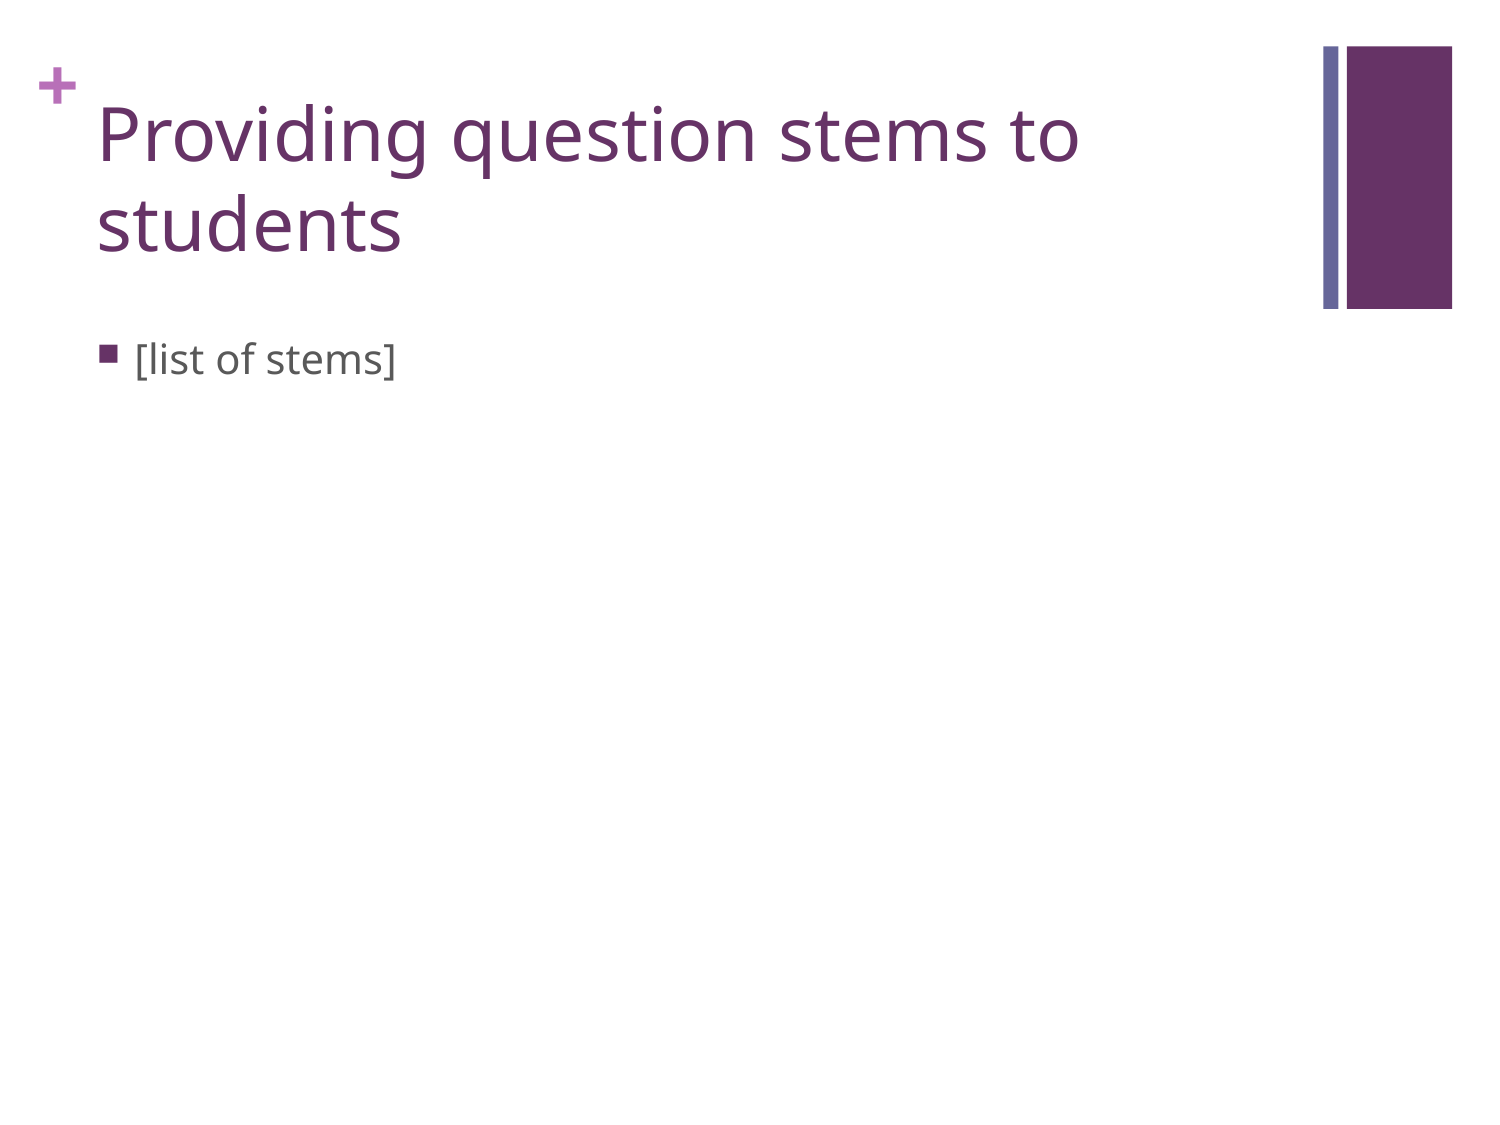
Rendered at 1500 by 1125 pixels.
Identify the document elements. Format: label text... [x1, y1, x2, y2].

list [list of stems] [81, 324, 1322, 1005]
title Providing question stems to students [81, 79, 1322, 263]
